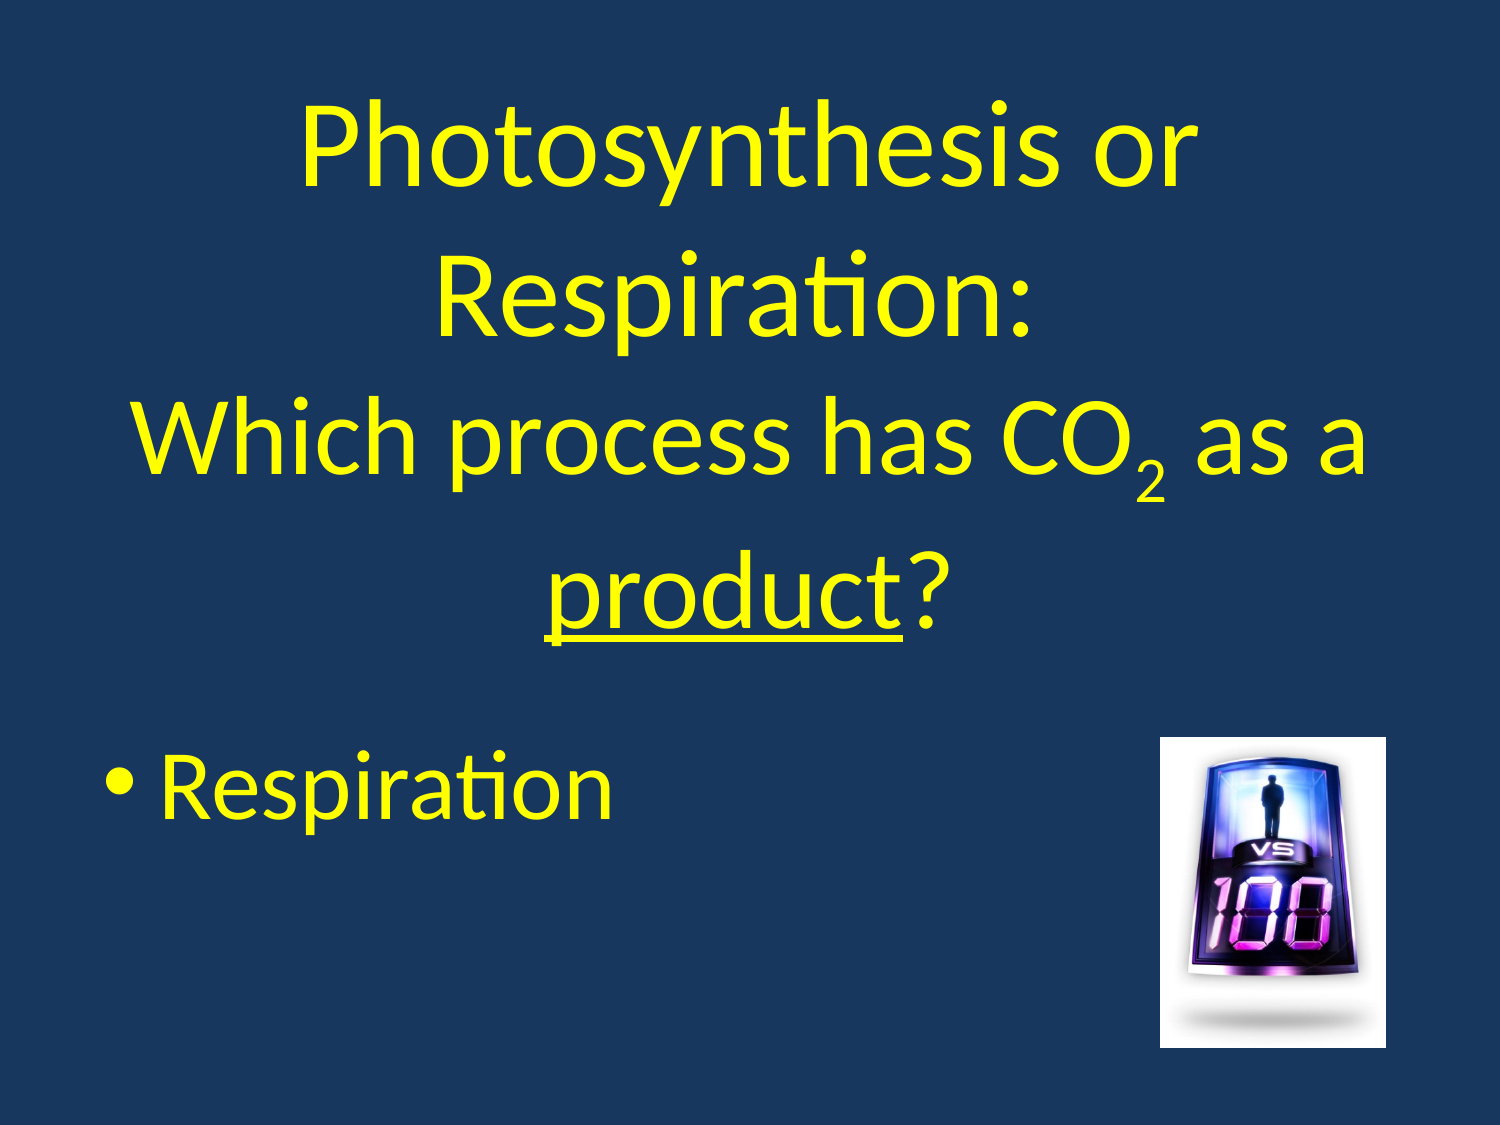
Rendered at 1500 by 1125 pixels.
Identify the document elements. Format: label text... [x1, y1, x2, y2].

title Photosynthesis or Respiration: Which process has CO2 as a product? [75, 50, 1425, 663]
picture [1160, 737, 1386, 1049]
list Respiration [87, 712, 1438, 888]
